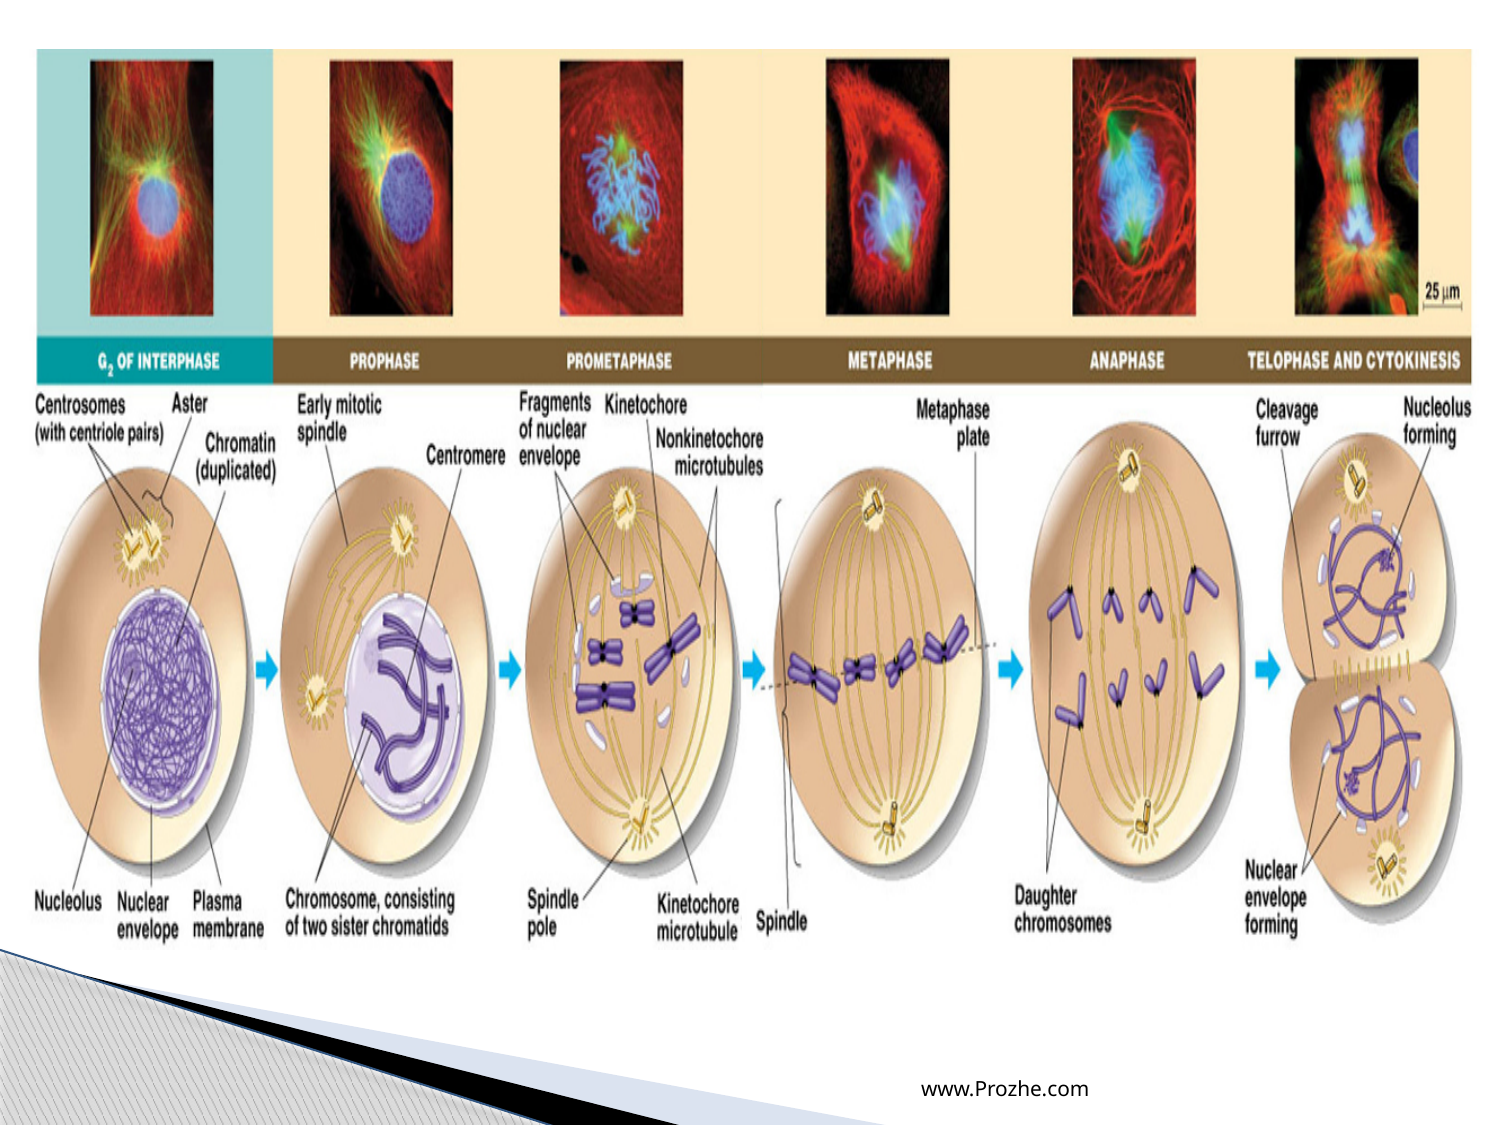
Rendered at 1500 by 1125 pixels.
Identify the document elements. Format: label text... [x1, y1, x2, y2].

footer www.Prozhe.com [718, 1051, 1105, 1112]
picture [25, 49, 1479, 951]
